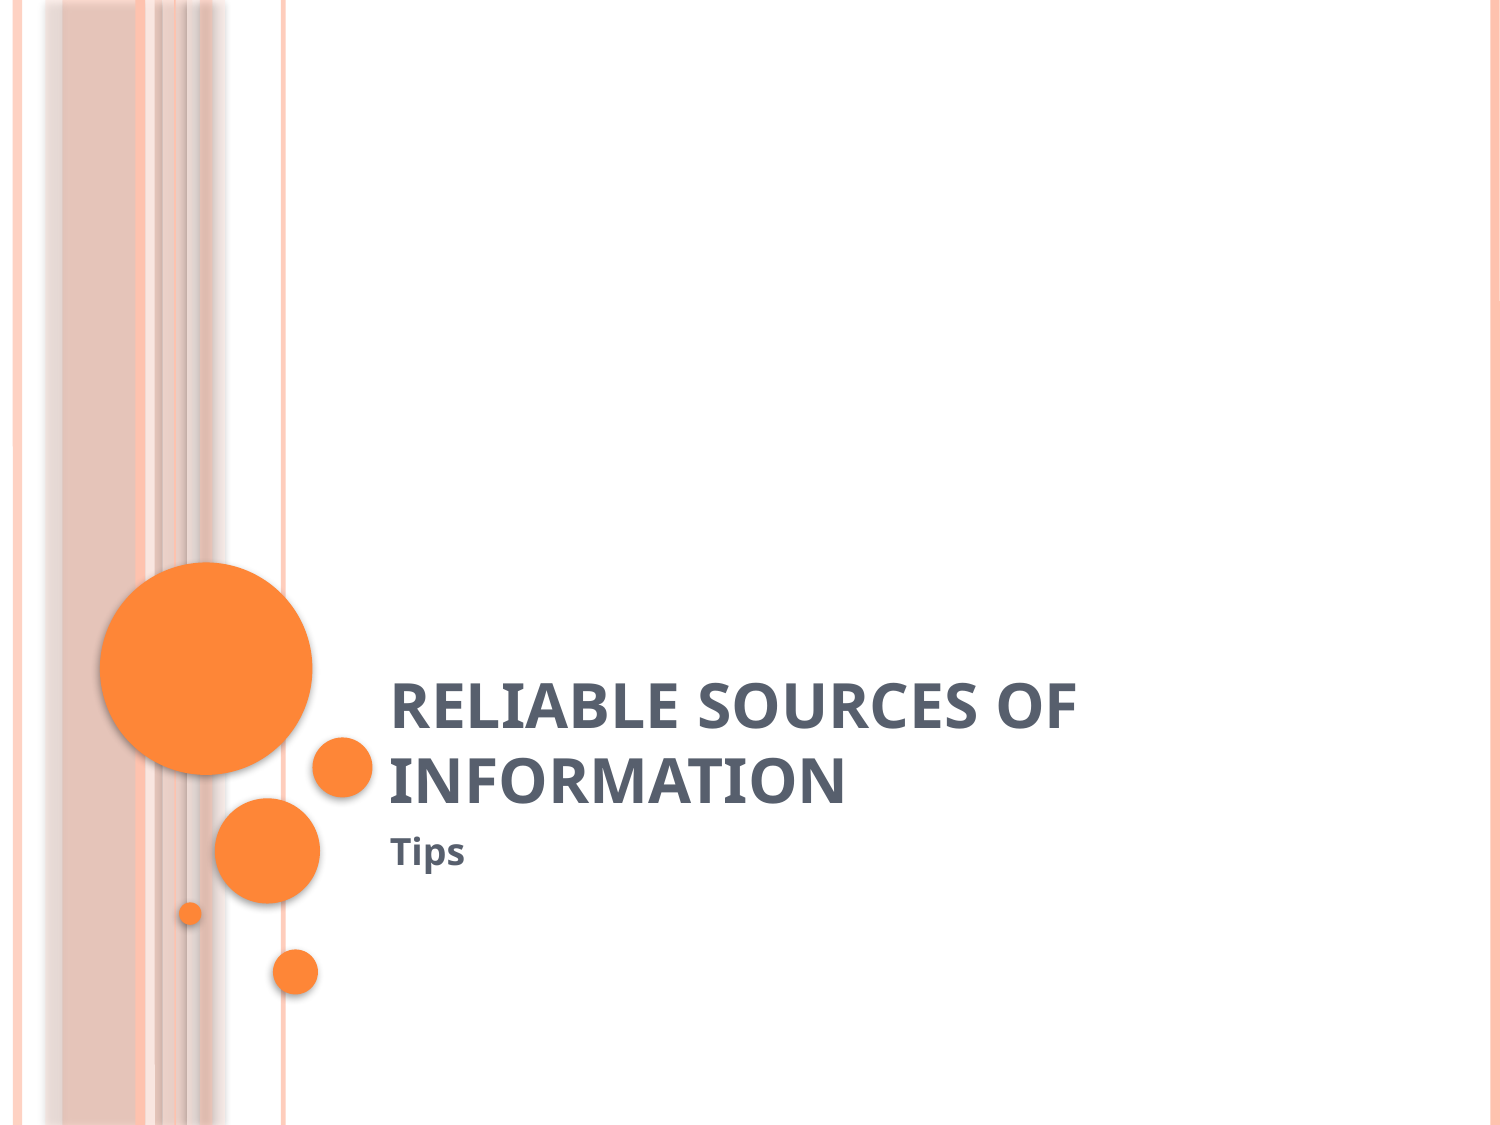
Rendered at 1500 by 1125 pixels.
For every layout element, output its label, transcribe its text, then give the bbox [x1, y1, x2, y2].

title Reliable sources of information [375, 512, 1388, 820]
subtitle Tips [375, 820, 1388, 1046]
